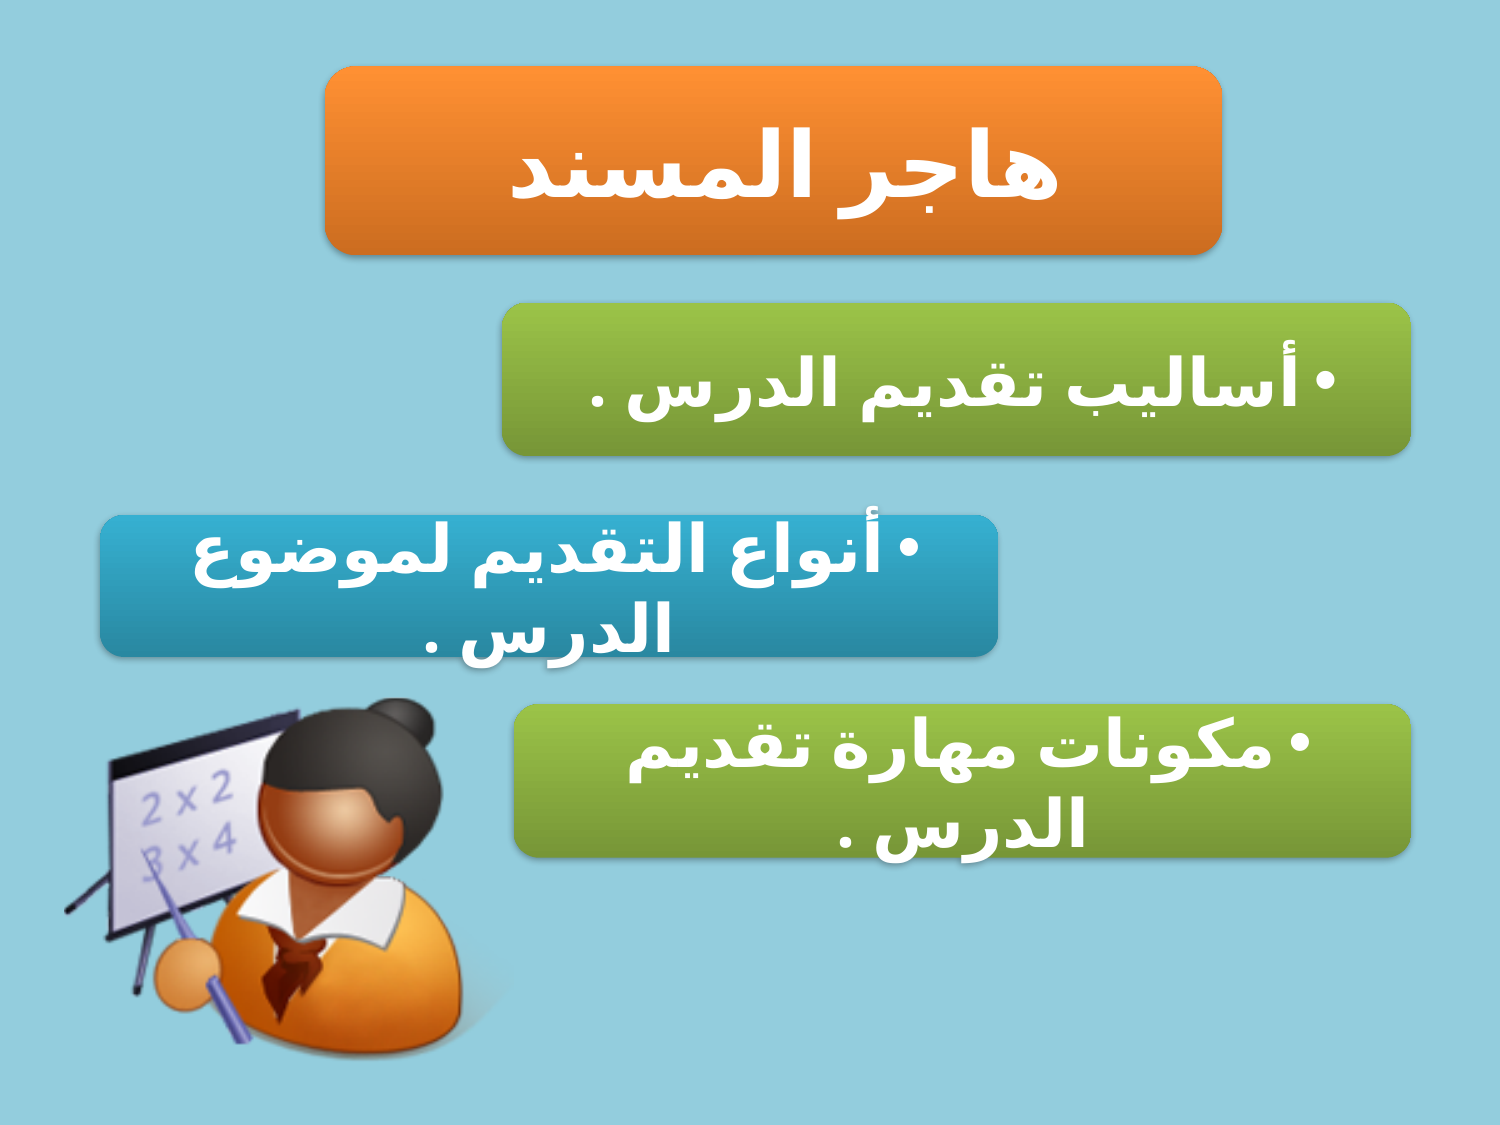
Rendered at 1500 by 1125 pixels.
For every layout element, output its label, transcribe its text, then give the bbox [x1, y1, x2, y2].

text_box أنواع التقديم لموضوع الدرس . [100, 515, 999, 657]
picture [64, 656, 514, 1080]
text_box مكونات مهارة تقديم الدرس . [520, 704, 1412, 858]
text_box أساليب تقديم الدرس . [501, 302, 1412, 457]
text_box هاجر المسند [324, 66, 1223, 256]
